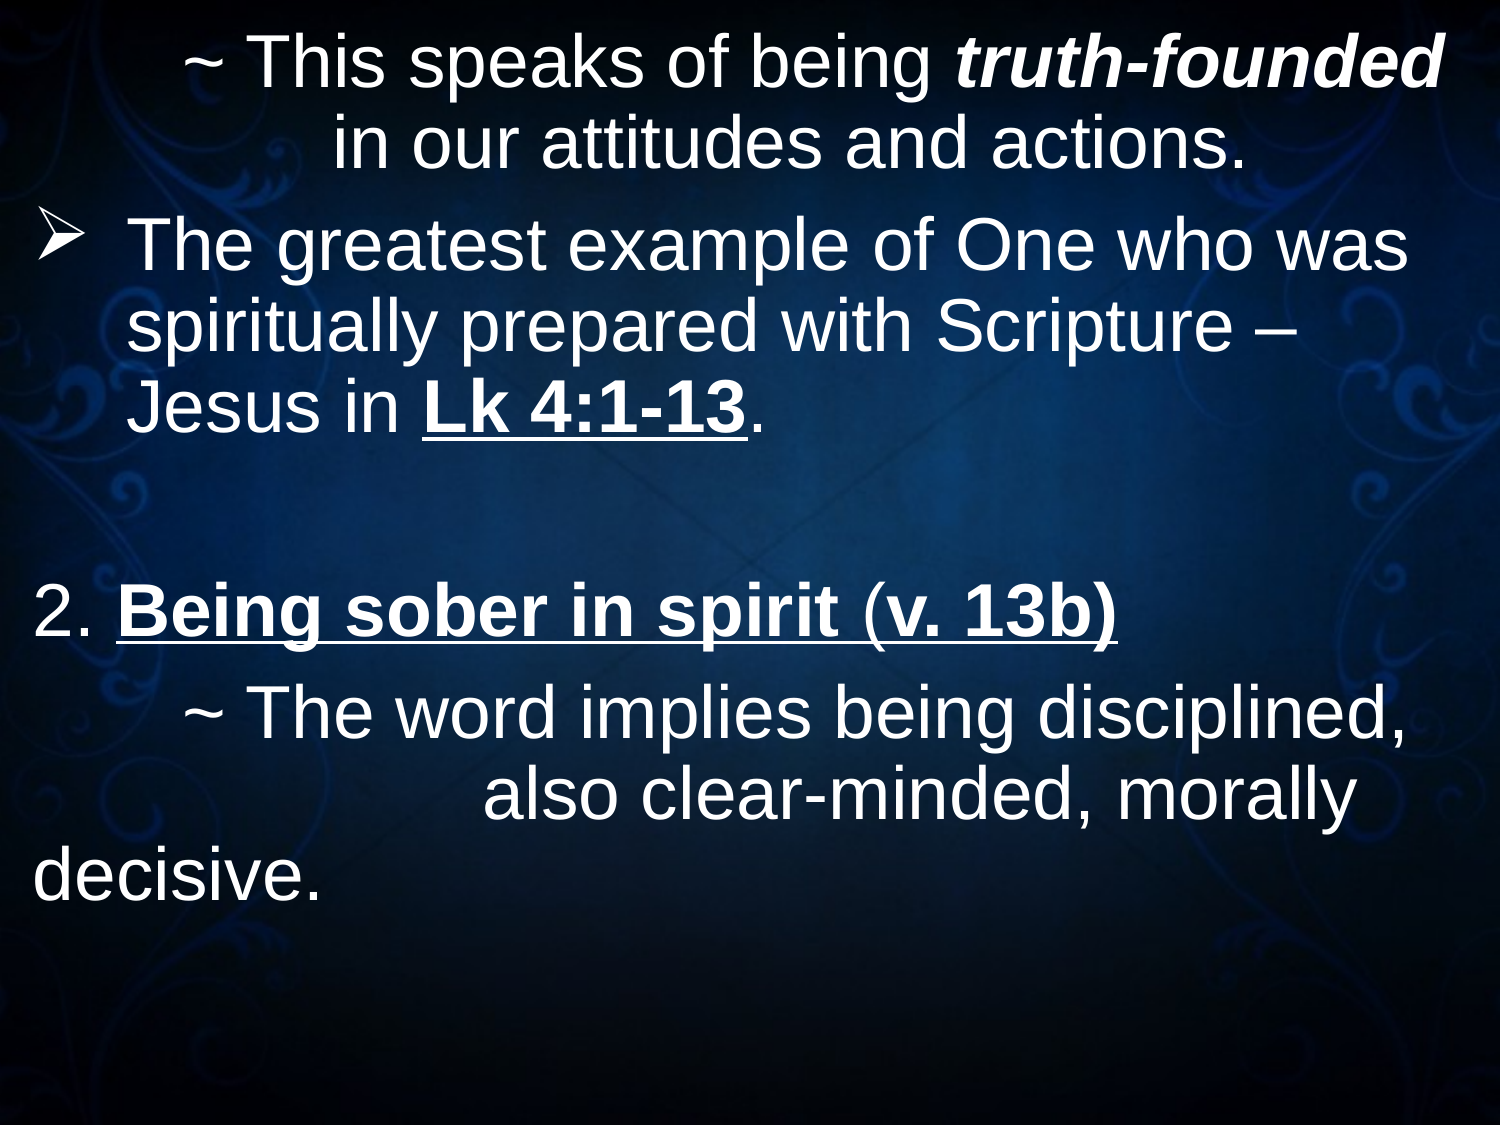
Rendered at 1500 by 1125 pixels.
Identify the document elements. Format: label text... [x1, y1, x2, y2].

picture [0, 0, 1500, 1125]
subtitle ~ This speaks of being truth-founded in our attitudes and actions. The greatest example of One who was spiritually prepared with Scripture – Jesus in Lk 4:1-13. 2. Being sober in spirit (v. 13b) ~ The word implies being disciplined, also clear-minded, morally decisive. [17, 15, 1483, 1100]
